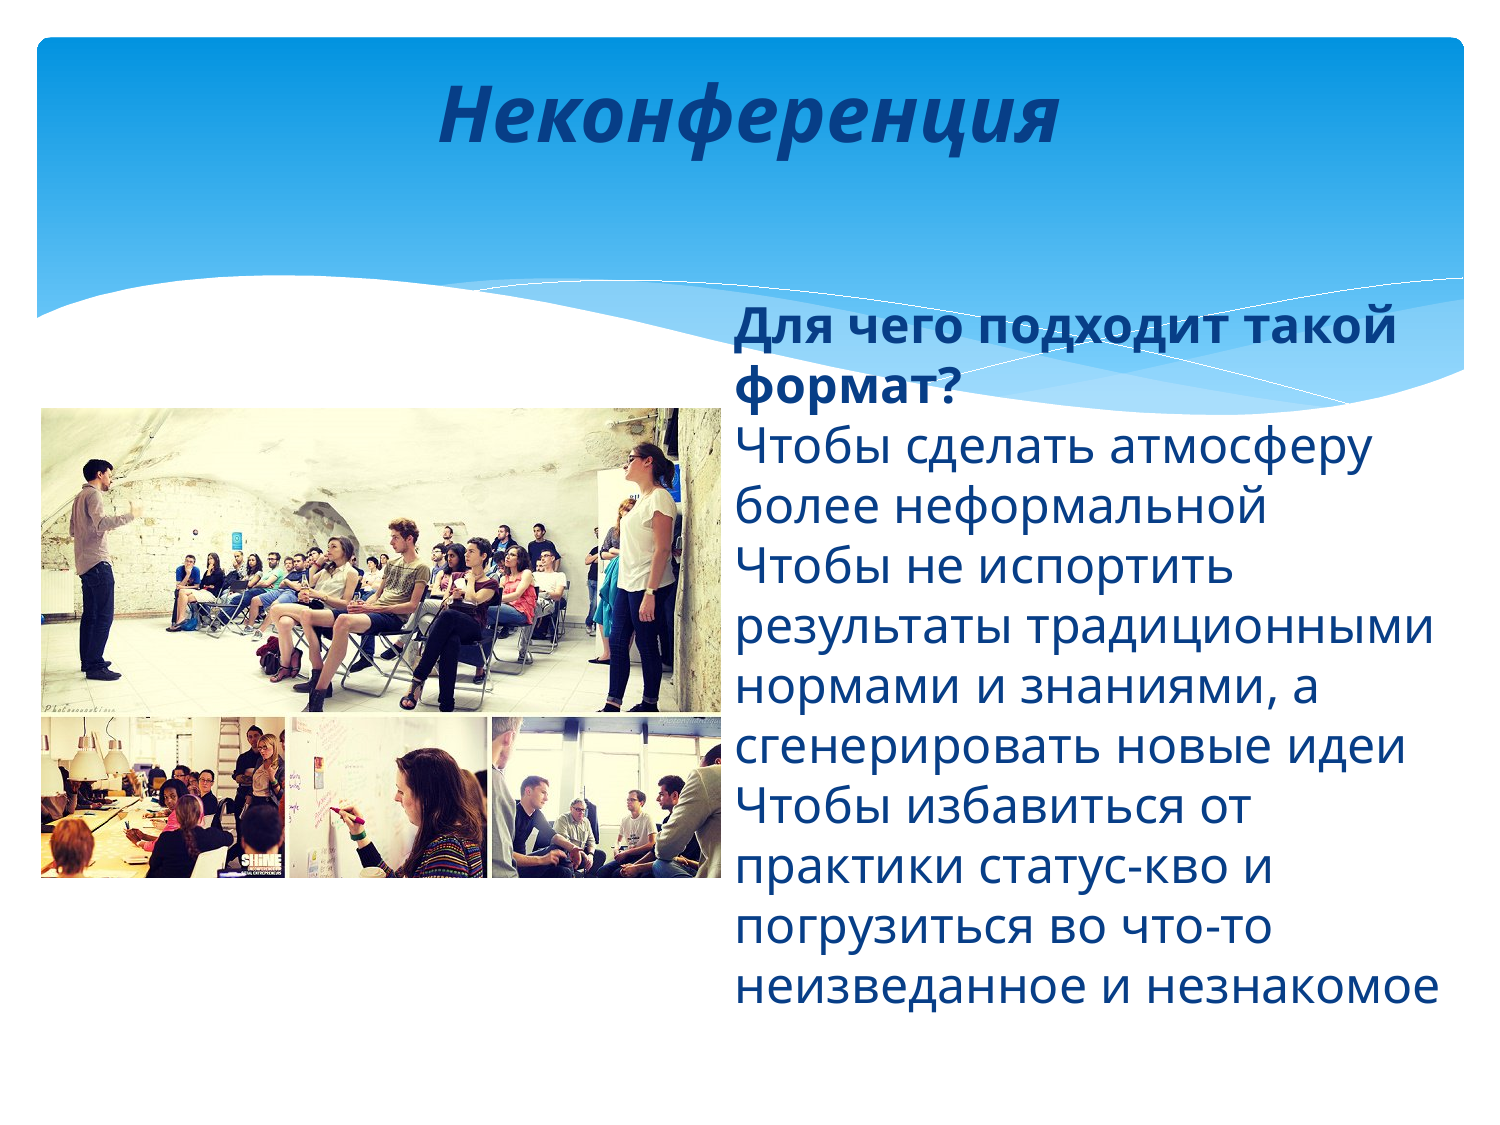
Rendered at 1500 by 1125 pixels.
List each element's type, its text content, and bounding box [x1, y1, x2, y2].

picture [40, 408, 721, 878]
text_box Для чего подходит такой формат? Чтобы сделать атмосферу более неформальной Чтобы не испортить результаты традиционными нормами и знаниями, а сгенерировать новые идеи Чтобы избавиться от практики статус-кво и погрузиться во что-то неизведанное и незнакомое [720, 285, 1470, 1021]
title Неконференция [75, 55, 1425, 261]
